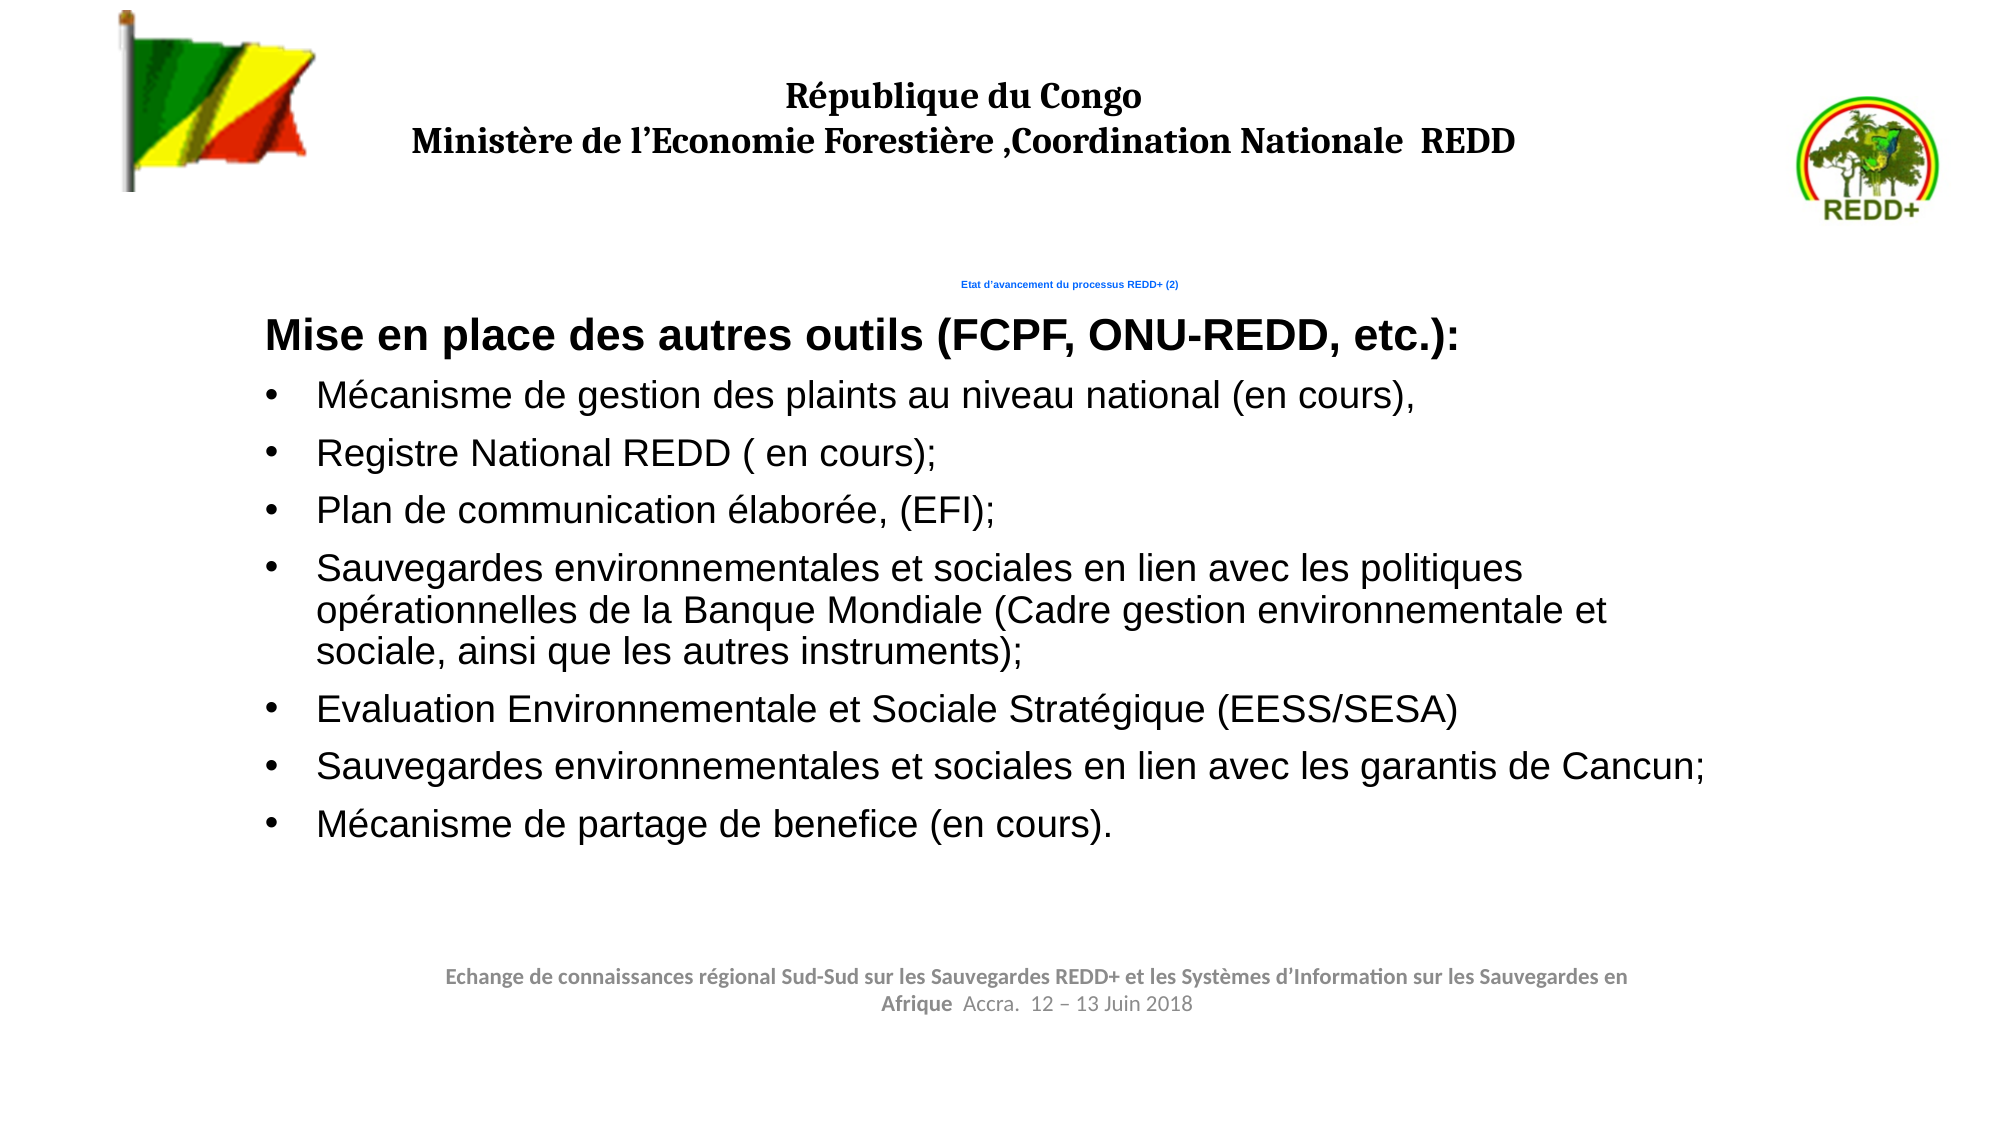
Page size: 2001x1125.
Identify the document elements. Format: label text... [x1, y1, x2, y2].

footer Echange de connaissances régional Sud-Sud sur les Sauvegardes REDD+ et les Systèmes d’Information sur les Sauvegardes en Afrique Accra. 12 – 13 Juin 2018 [412, 900, 1663, 1088]
subtitle Mise en place des autres outils (FCPF, ONU-REDD, etc.): Mécanisme de gestion des plaints au niveau national (en cours), Registre National REDD ( en cours); Plan de communication élaborée, (EFI); Sauvegardes environnementales et sociales en lien avec les politiques opérationnelles de la Banque Mondiale (Cadre gestion environnementale et sociale, ainsi que les autres instruments); Evaluation Environnementale et Sociale Stratégique (EESS/SESA) Sauvegardes environnementales et sociales en lien avec les garantis de Cancun; Mécanisme de partage de benefice (en cours). [249, 268, 1750, 863]
picture [1770, 96, 1965, 235]
title Etat d’avancement du processus REDD+ (2) [298, 202, 1843, 312]
picture [113, 10, 321, 192]
text_box République du Congo Ministère de l’Economie Forestière ,Coordination Nationale REDD [387, 63, 1549, 169]
